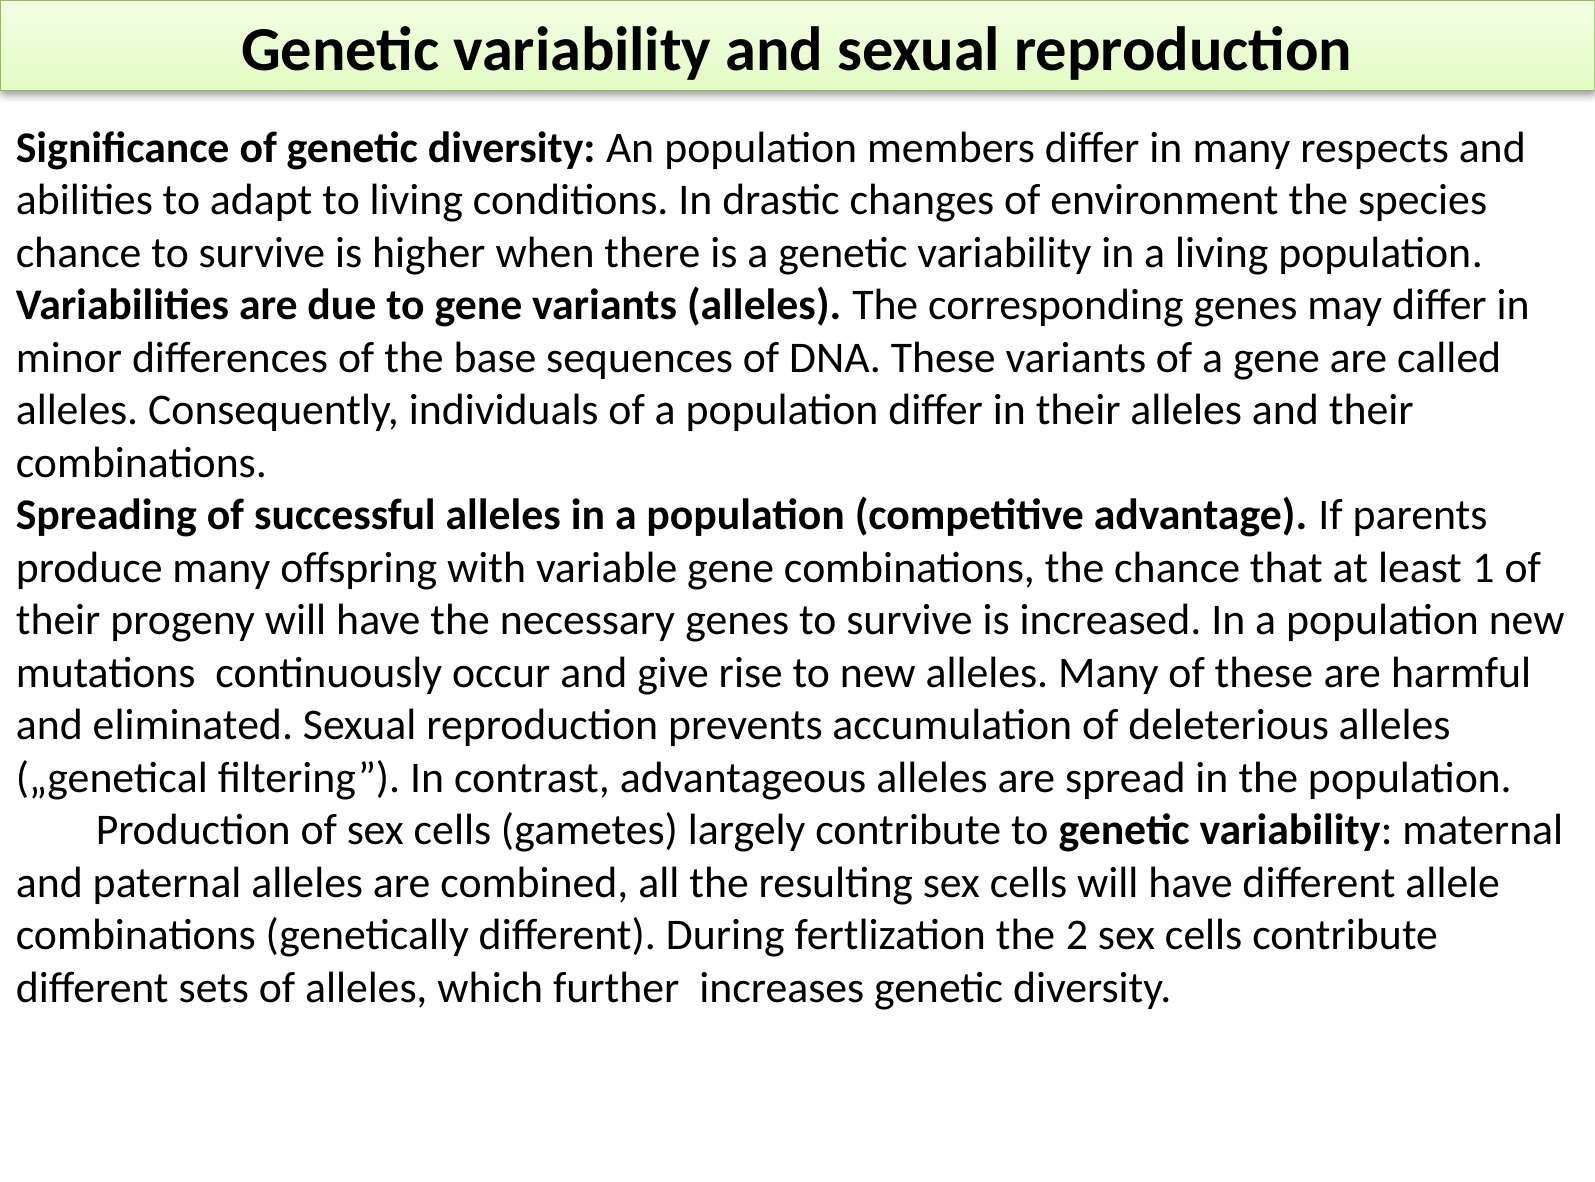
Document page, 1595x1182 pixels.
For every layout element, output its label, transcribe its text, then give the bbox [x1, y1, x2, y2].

text_box Genetic variability and sexual reproduction [0, 0, 1595, 91]
text_box Significance of genetic diversity: An population members differ in many respects and abilities to adapt to living conditions. In drastic changes of environment the species chance to survive is higher when there is a genetic variability in a living population. Variabilities are due to gene variants (alleles). The corresponding genes may differ in minor differences of the base sequences of DNA. These variants of a gene are called alleles. Consequently, individuals of a population differ in their alleles and their combinations. Spreading of successful alleles in a population (competitive advantage). If parents produce many offspring with variable gene combinations, the chance that at least 1 of their progeny will have the necessary genes to survive is increased. In a population new mutations continuously occur and give rise to new alleles. Many of these are harmful and eliminated. Sexual reproduction prevents accumulation of deleterious alleles („genetical filtering”). In contrast, advantageous alleles are spread in the population. Production of sex cells (gametes) largely contribute to genetic variability: maternal and paternal alleles are combined, all the resulting sex cells will have different allele combinations (genetically different). During fertlization the 2 sex cells contribute different sets of alleles, which further increases genetic diversity. [0, 110, 1595, 1019]
